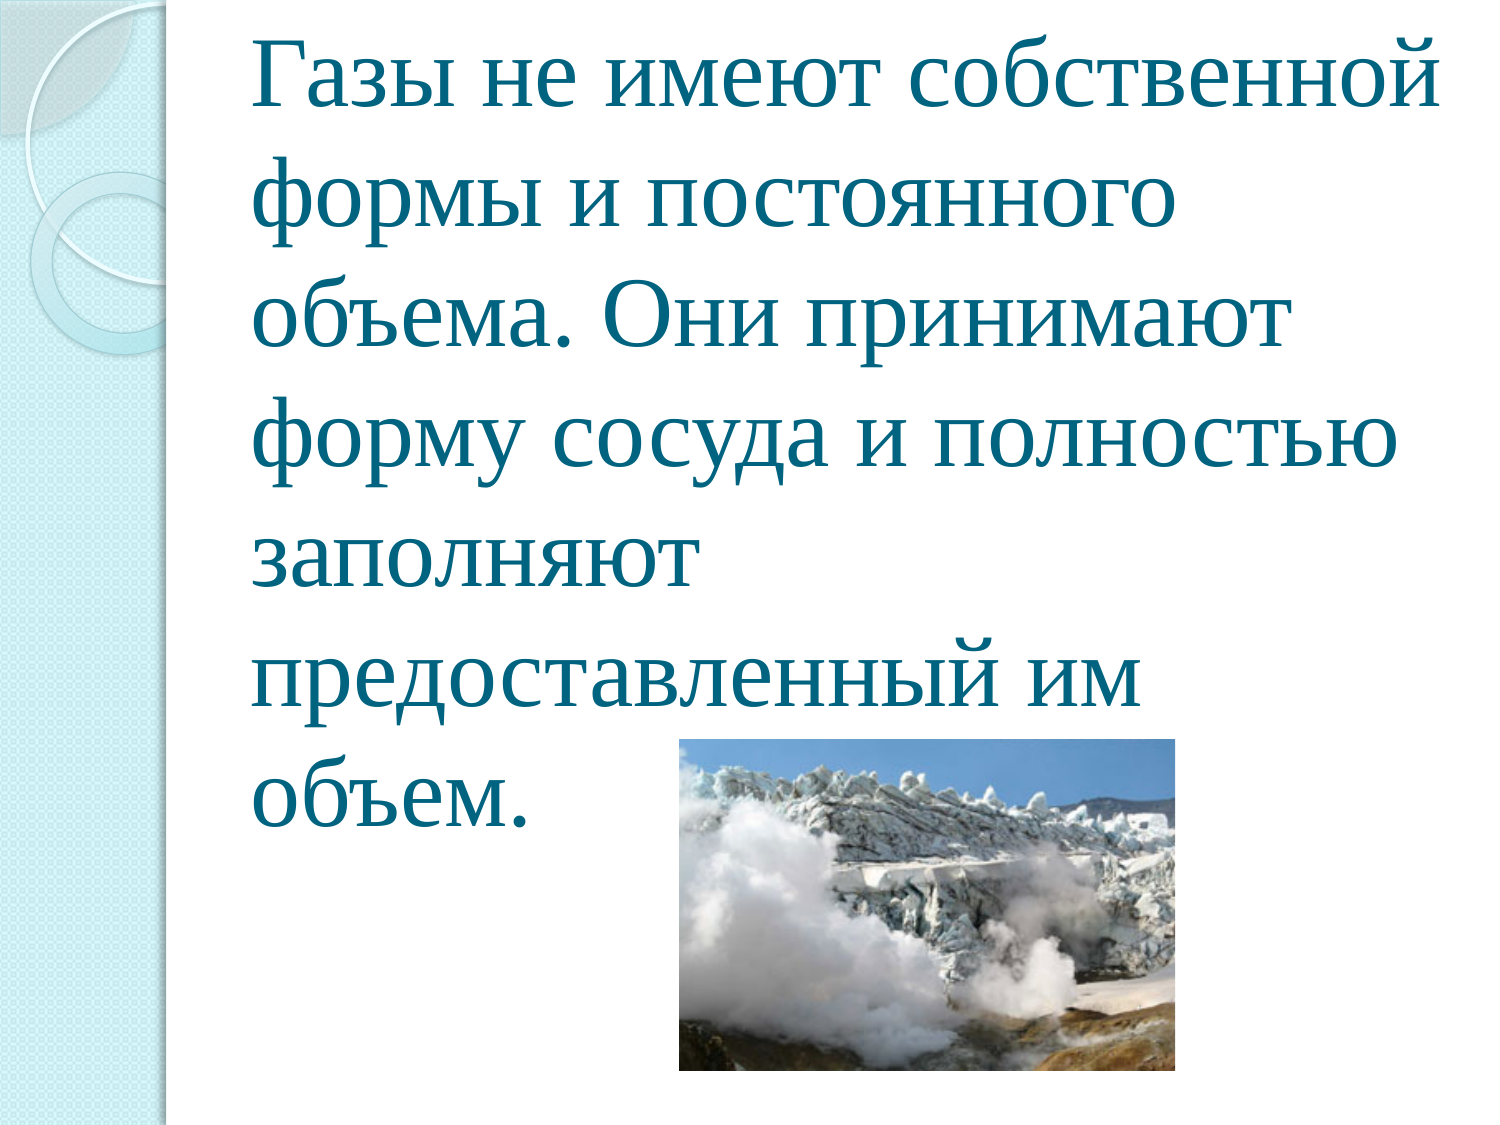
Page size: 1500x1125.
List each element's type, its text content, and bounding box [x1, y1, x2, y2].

picture [678, 739, 1176, 1071]
title Газы не имеют собственной формы и постоянного объема. Они принимают форму сосуда и полностью заполняют предоставленный им объем. [235, 42, 1466, 811]
